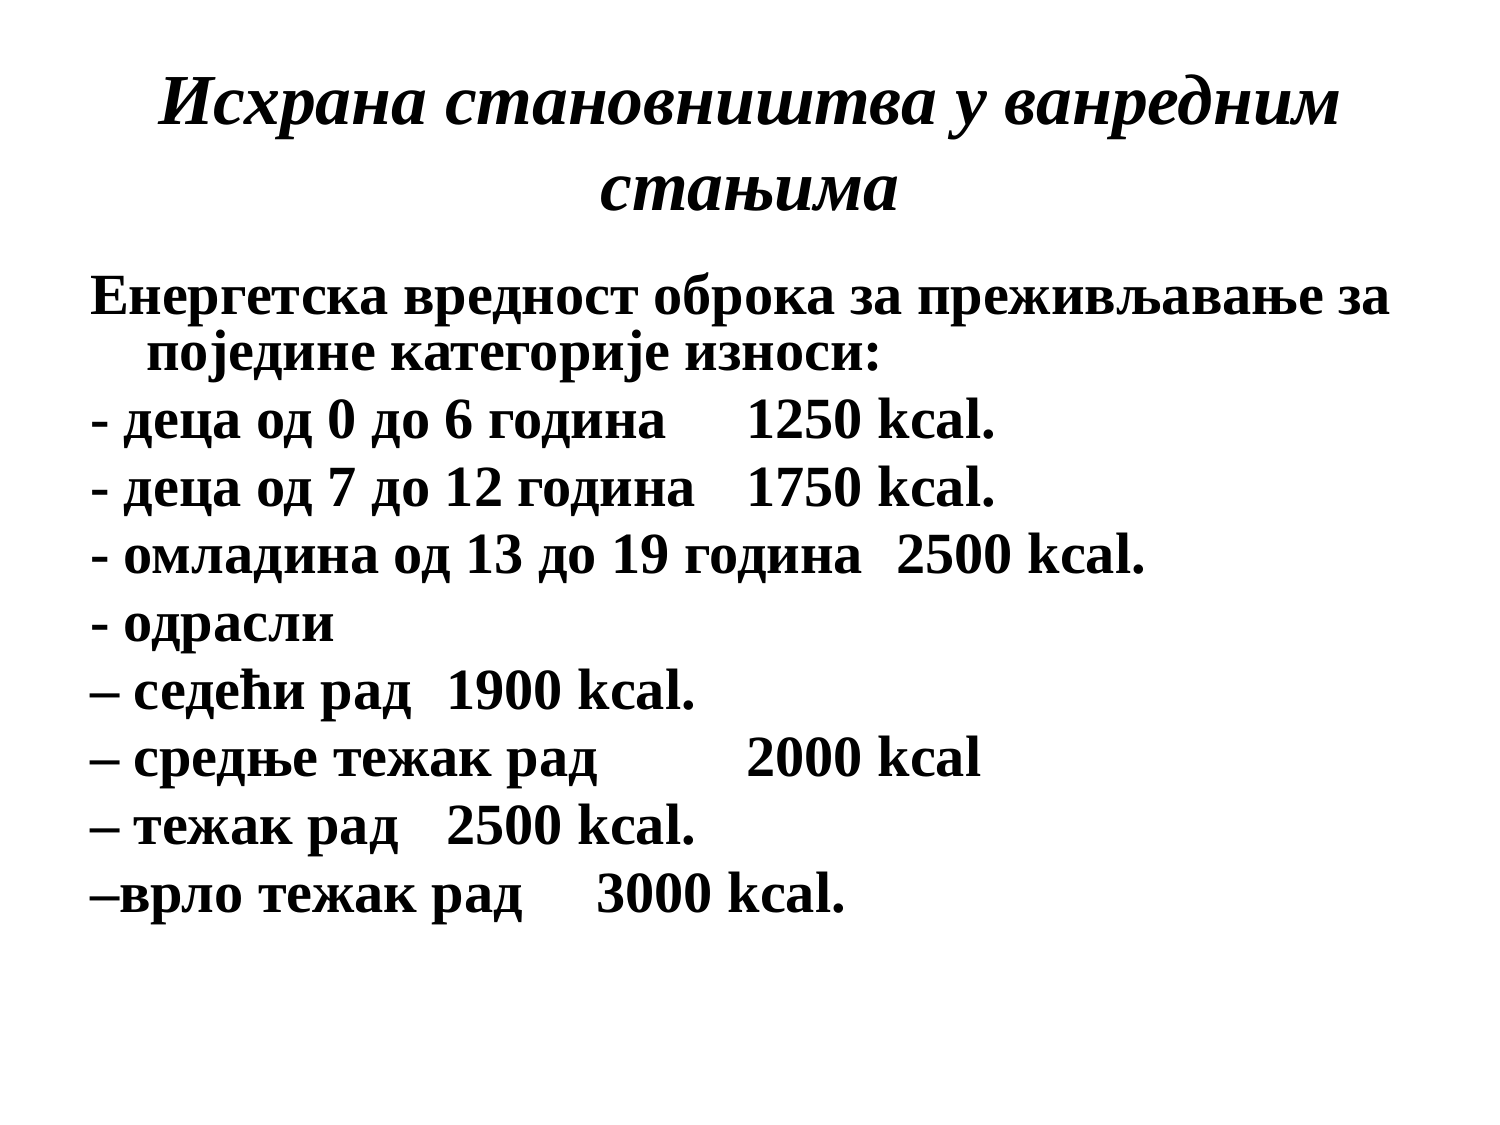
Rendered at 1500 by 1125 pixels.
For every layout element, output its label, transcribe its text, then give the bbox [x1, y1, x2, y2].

title Исхрана становништва у ванредним стањима [75, 45, 1425, 233]
list Енергетска вредност оброка за преживљавање за поједине категорије износи: - деца од 0 до 6 година 1250 kcal. - деца од 7 до 12 година 1750 kcal. - омладина од 13 до 19 година 2500 kcal. - одрасли – седећи рад 1900 kcal. – средње тежак рад 2000 kcal – тежак рад 2500 kcal. –врло тежак рад 3000 kcal. [75, 262, 1425, 1005]
